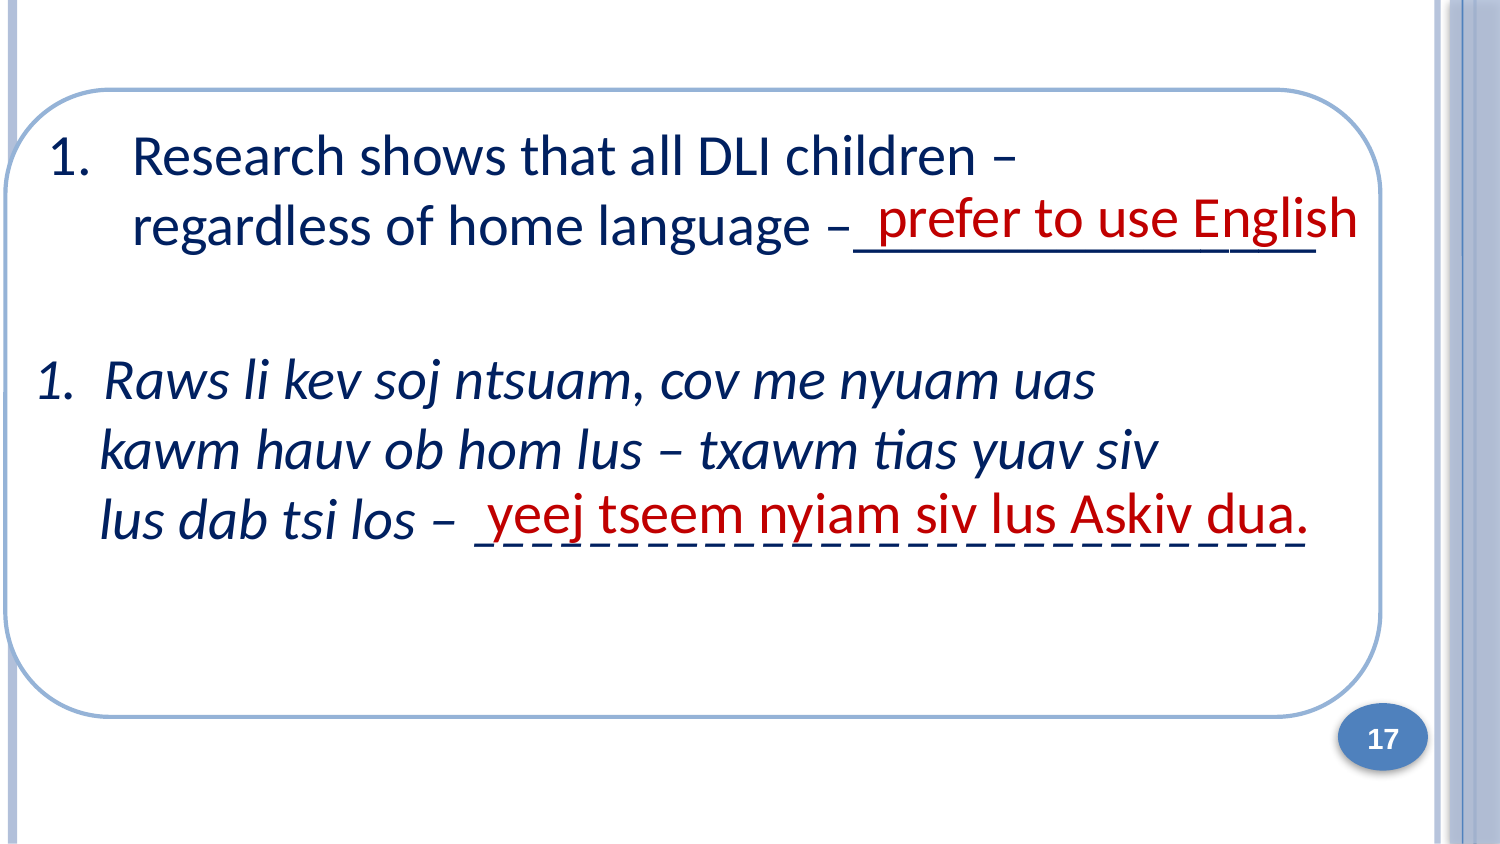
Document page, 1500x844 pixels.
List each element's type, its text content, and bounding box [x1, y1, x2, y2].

text_box Research shows that all DLI children – regardless of home language –________________ [32, 109, 1381, 265]
text_box 1. Raws li kev soj ntsuam, cov me nyuam uas kawm hauv ob hom lus – txawm tias yuav siv lus dab tsi los – _____________________________ [5, 333, 1353, 559]
text_box prefer to use English [862, 171, 1375, 257]
text_box . Research shows that all DLI children – regdless of home language –_______. La investigación muestra que todos los niños de DLI, independientemente del idioma que se hable en casa, _______. . Research shows that all DLI children – regardless of home language –_______. La investigación muestra que todos los niños de DLI, independientemente del idioma que se [3, 121, 1383, 719]
text_box . Research shows that all DLI children – regdless of home language –_______. La investigación muestra que todos los niños de DLI, independientemente del idioma que se hable en casa, _______. . Research shows that all DLI children – regardless of home language –_______. La investigación muestra que todos los niños de DLI, independientemente del idioma que se [45, 87, 1340, 109]
text_box yeej tseem nyiam siv lus Askiv dua. [473, 467, 1326, 553]
slide_number 17 [1333, 705, 1434, 770]
